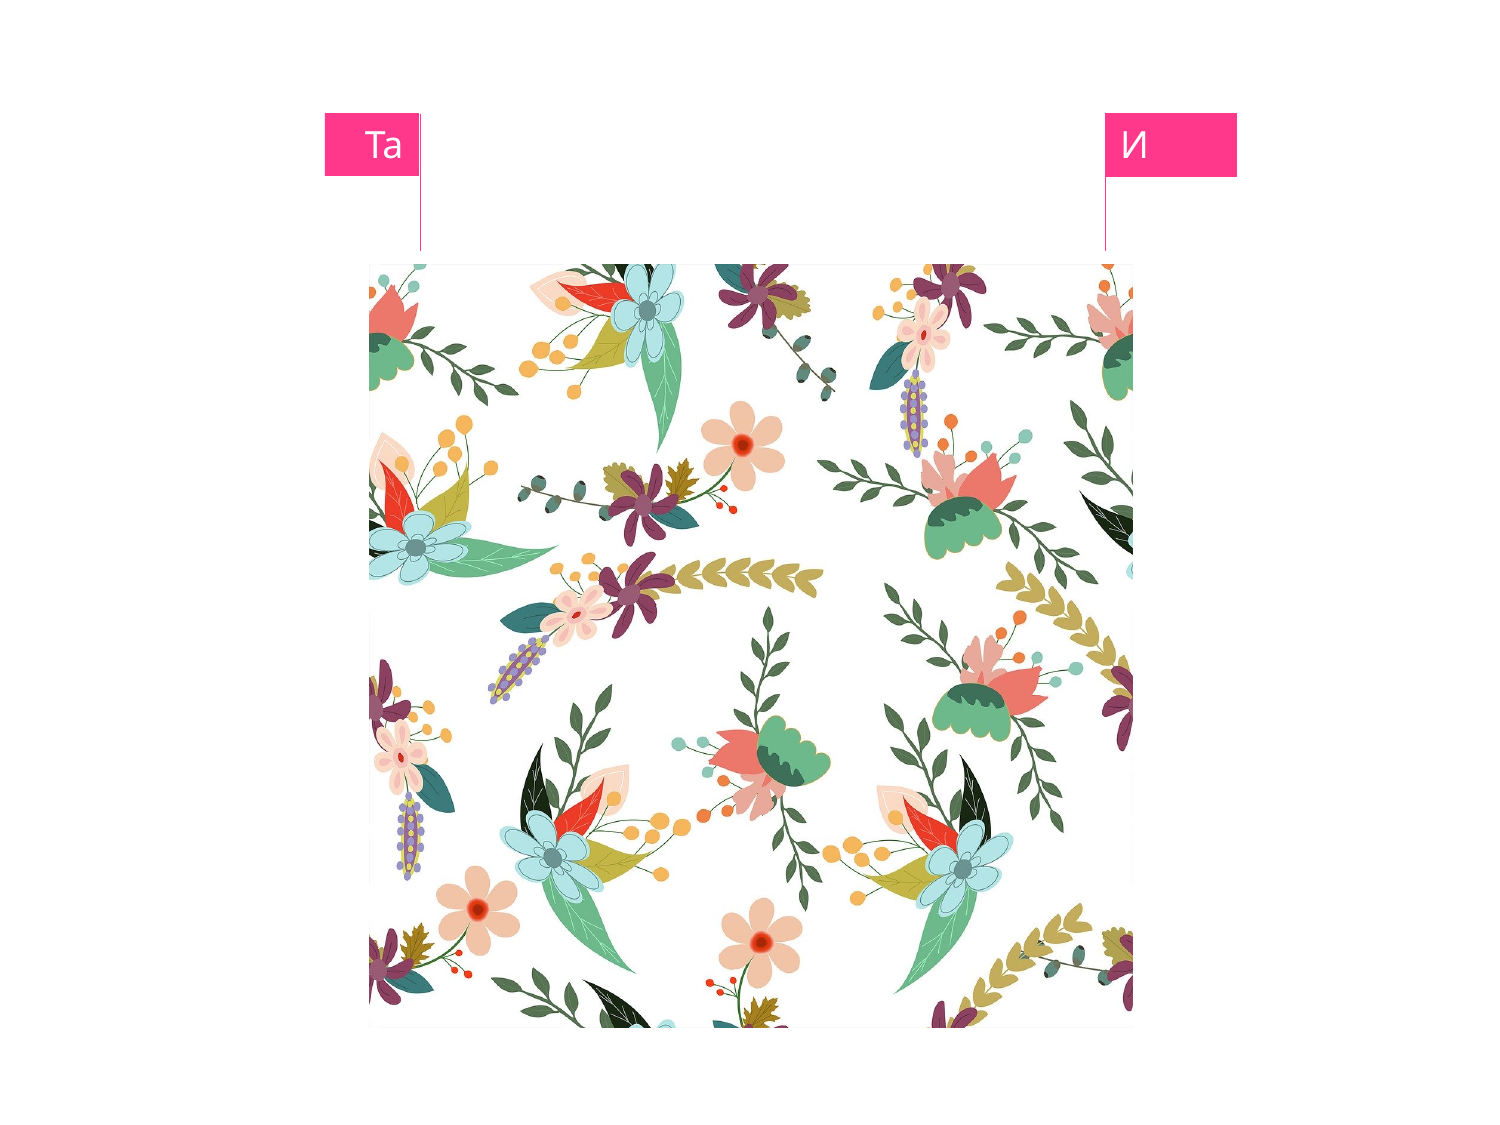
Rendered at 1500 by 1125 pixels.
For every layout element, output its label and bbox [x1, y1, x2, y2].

picture [369, 264, 1133, 1028]
text_box [324, 112, 421, 252]
text_box [1105, 112, 1237, 251]
